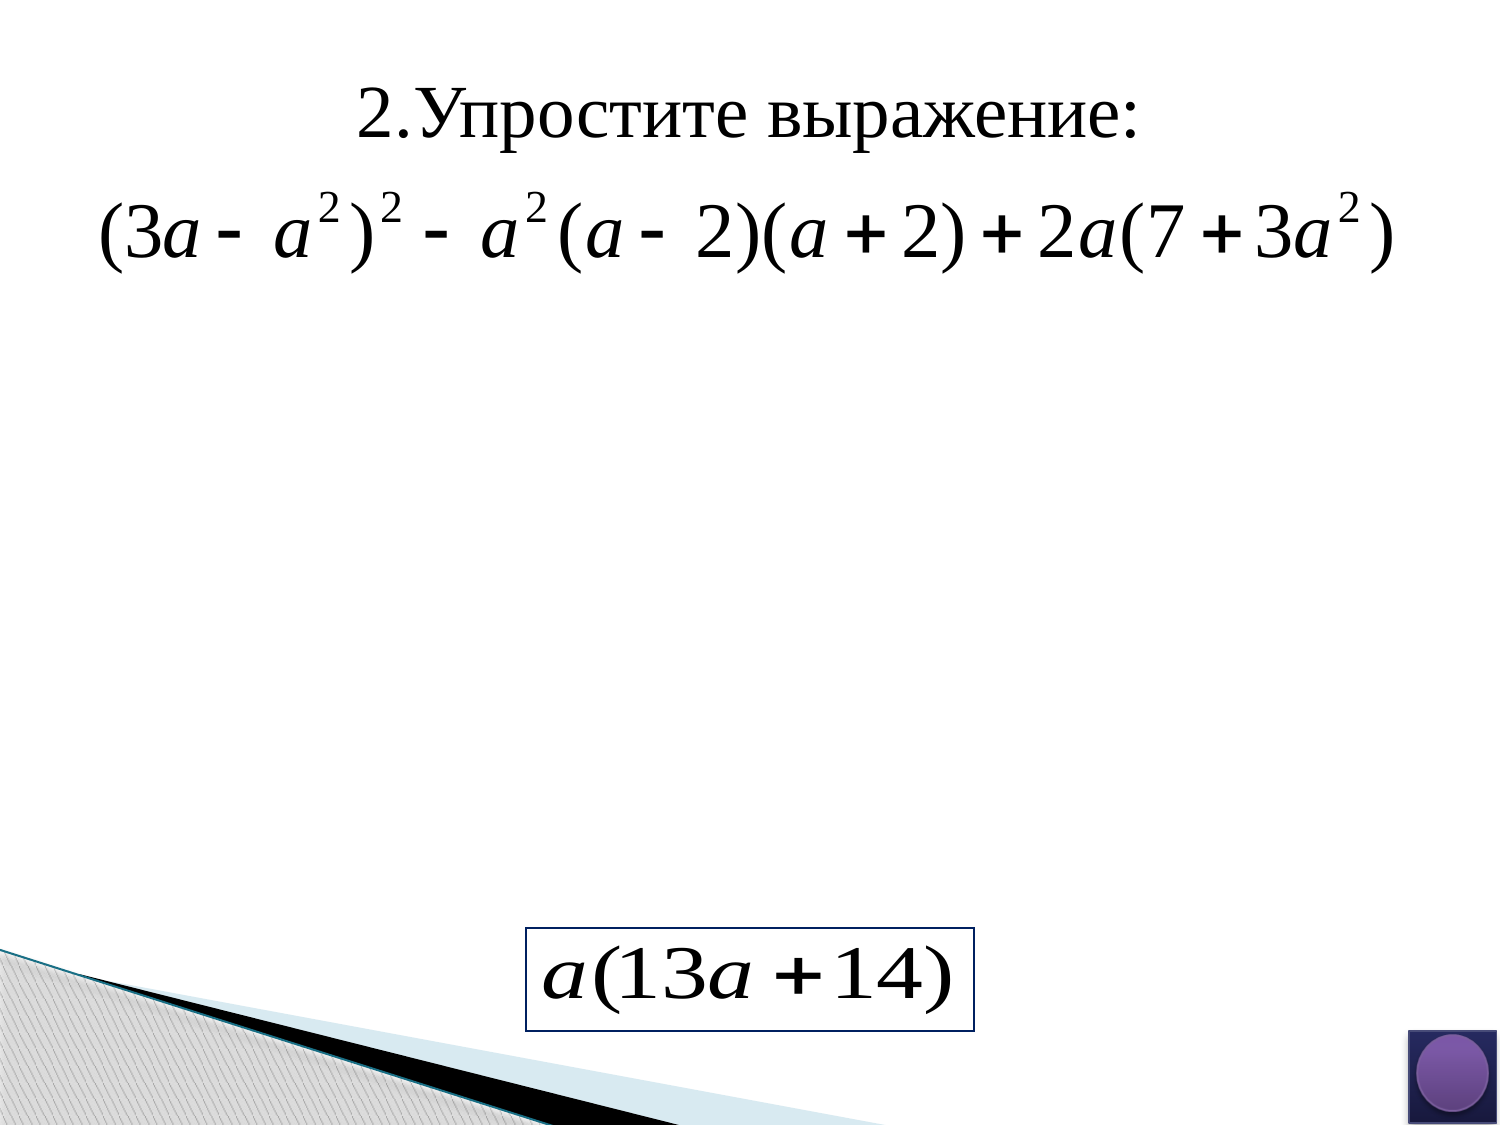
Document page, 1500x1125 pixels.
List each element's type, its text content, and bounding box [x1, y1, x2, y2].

text_box 2.Упростите выражение: [64, 54, 1436, 340]
picture [1409, 1031, 1497, 1123]
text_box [527, 928, 973, 1030]
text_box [87, 172, 1413, 291]
